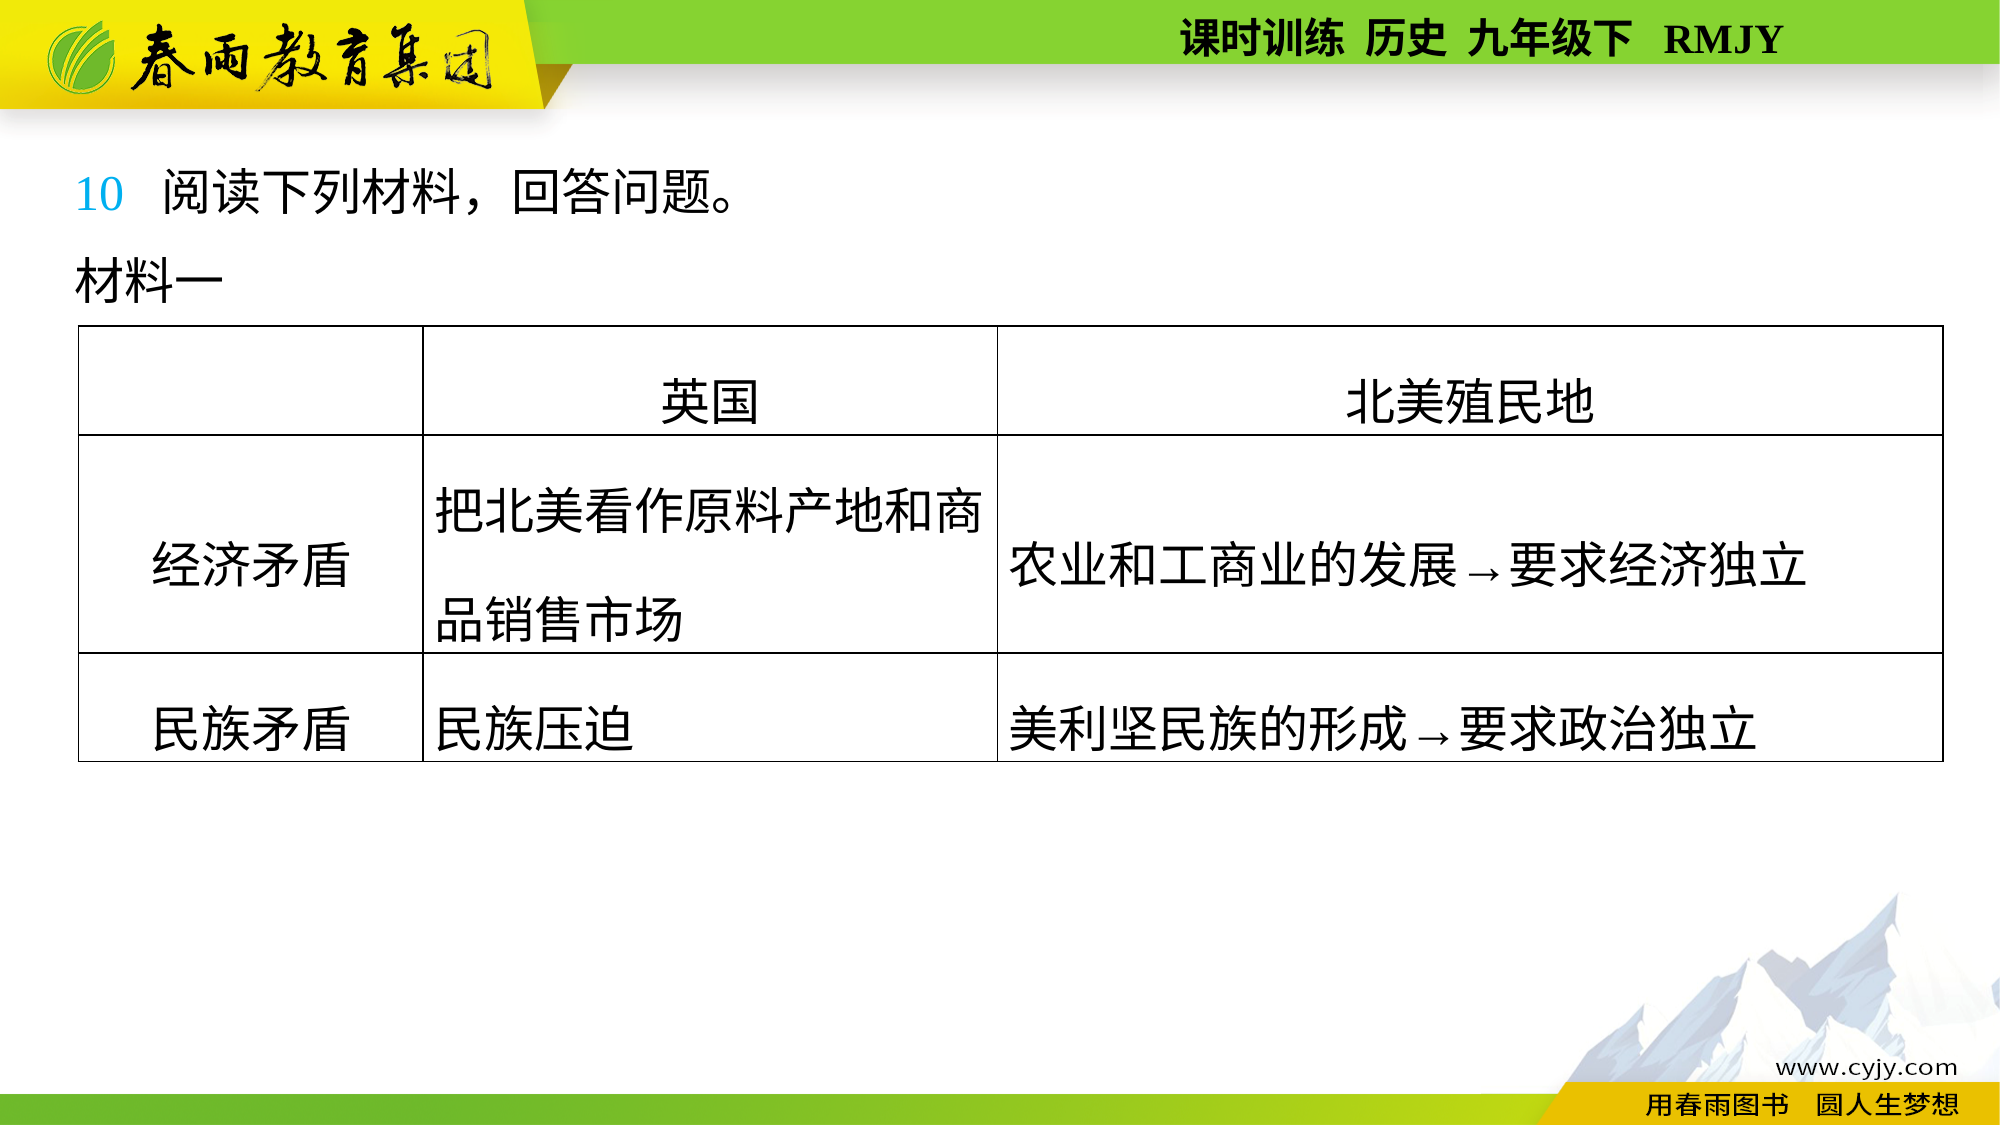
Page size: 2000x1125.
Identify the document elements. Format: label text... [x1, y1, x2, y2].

table_header 英国 [424, 327, 997, 434]
table_cell 民族压迫 [424, 654, 997, 761]
picture [0, 0, 2000, 1125]
table_cell 把北美看作原料产地和商品销售市场 [424, 436, 997, 652]
table_header 北美殖民地 [998, 327, 1942, 434]
list 10 阅读下列材料，回答问题。 材料一 [59, 122, 1944, 308]
table_cell 经济矛盾 [79, 436, 422, 652]
table_cell 农业和工商业的发展→要求经济独立 [998, 436, 1942, 652]
table_cell 美利坚民族的形成→要求政治独立 [998, 654, 1942, 761]
table_cell 民族矛盾 [79, 654, 422, 761]
table_header [79, 327, 422, 434]
